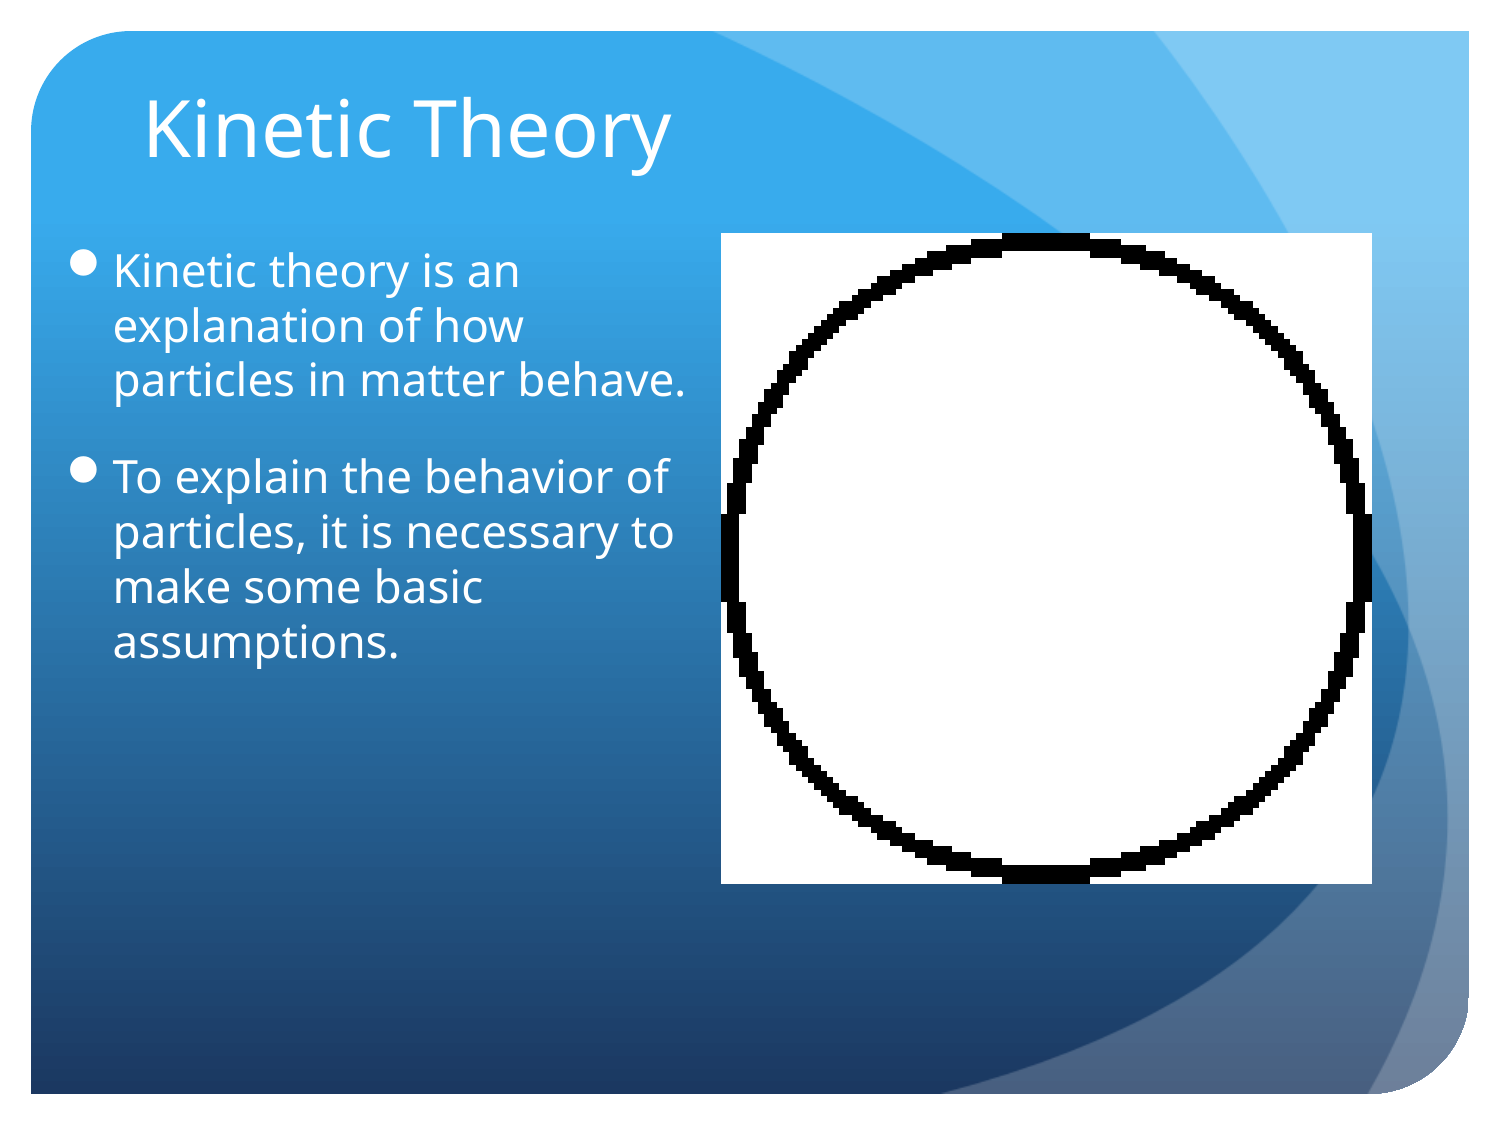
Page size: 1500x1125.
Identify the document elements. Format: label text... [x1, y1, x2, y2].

picture [24, 30, 1473, 1094]
title Kinetic Theory [127, 62, 1372, 182]
list Kinetic theory is an explanation of how particles in matter behave. To explain the behavior of particles, it is necessary to make some basic assumptions. [51, 233, 722, 902]
